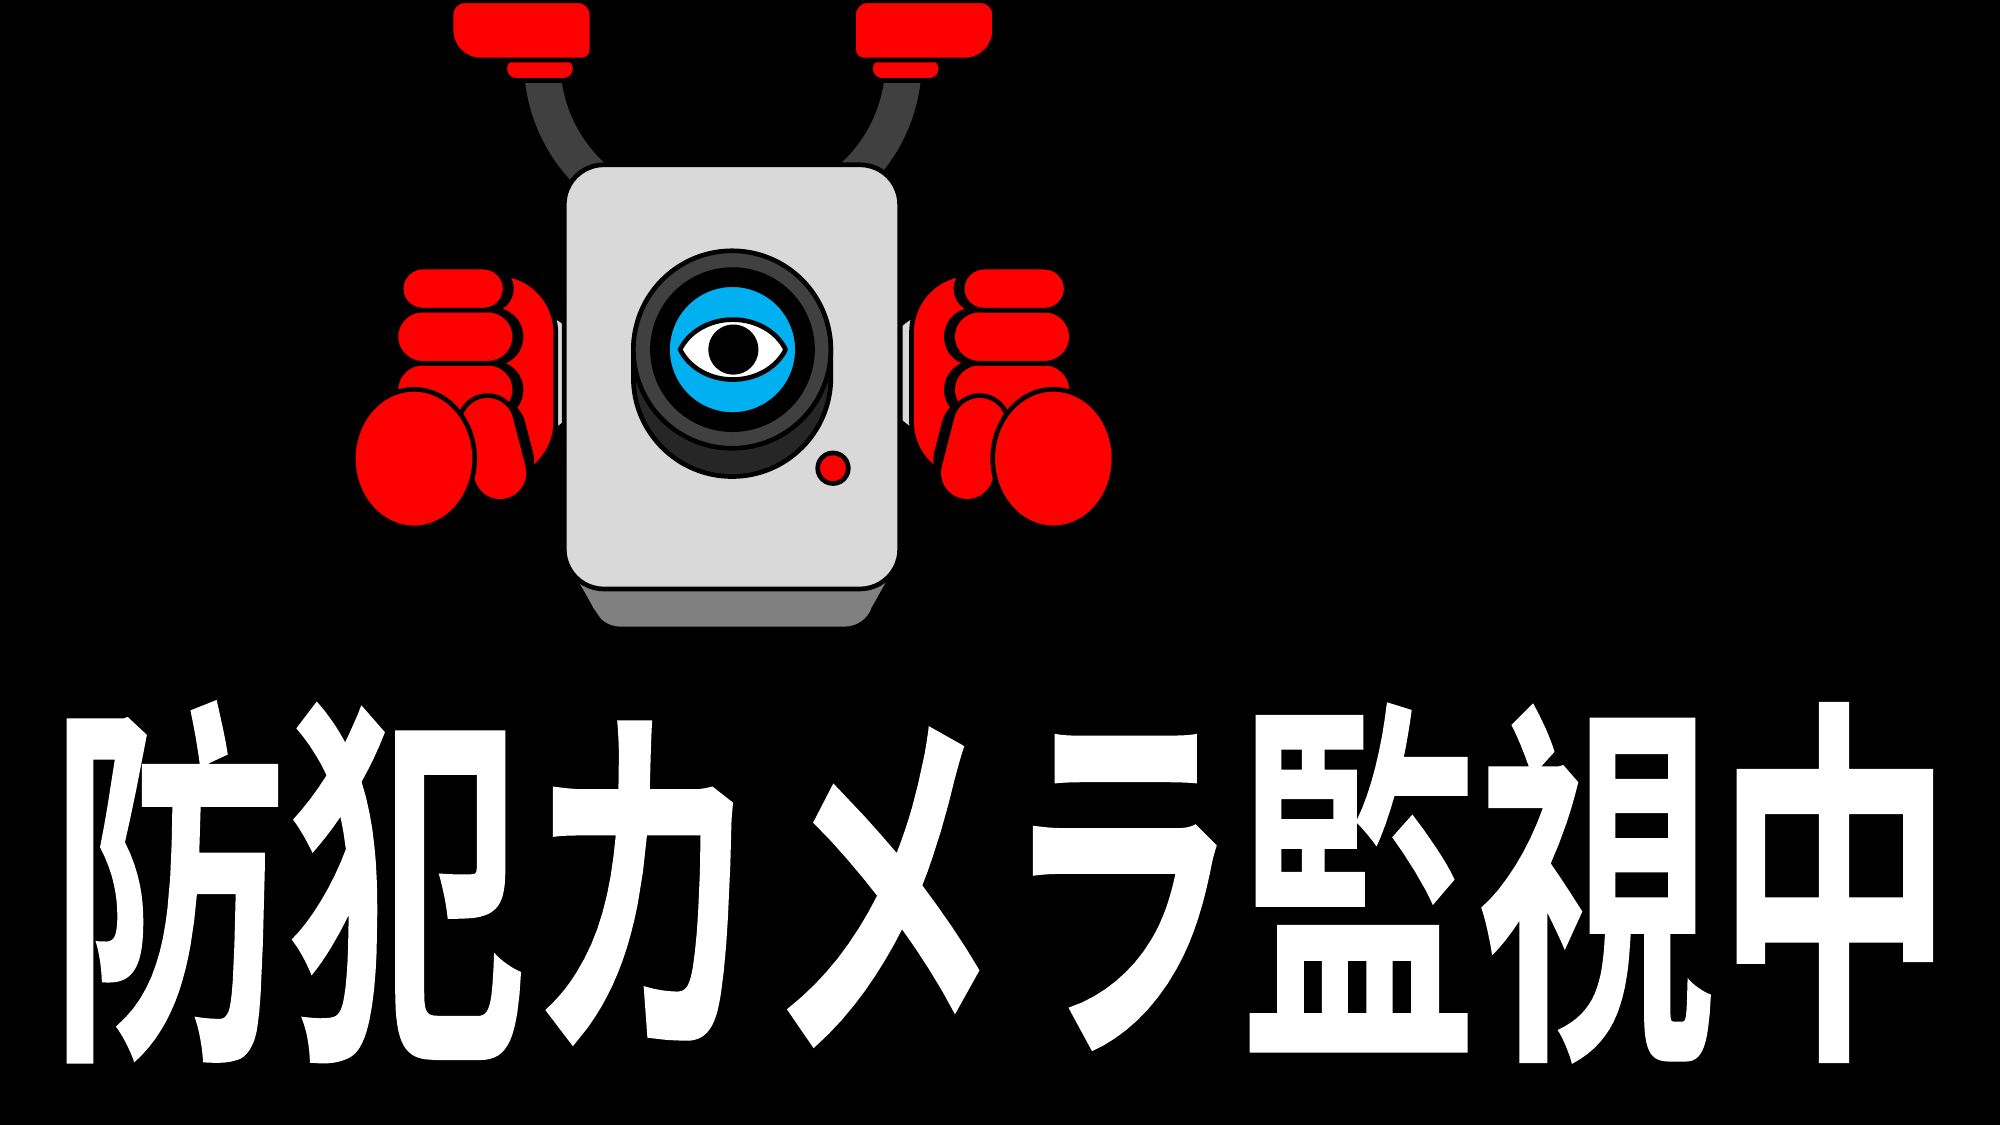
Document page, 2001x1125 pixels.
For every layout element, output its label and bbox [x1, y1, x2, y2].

text_box [450, 0, 995, 630]
text_box [999, 266, 1115, 529]
text_box [353, 266, 445, 529]
